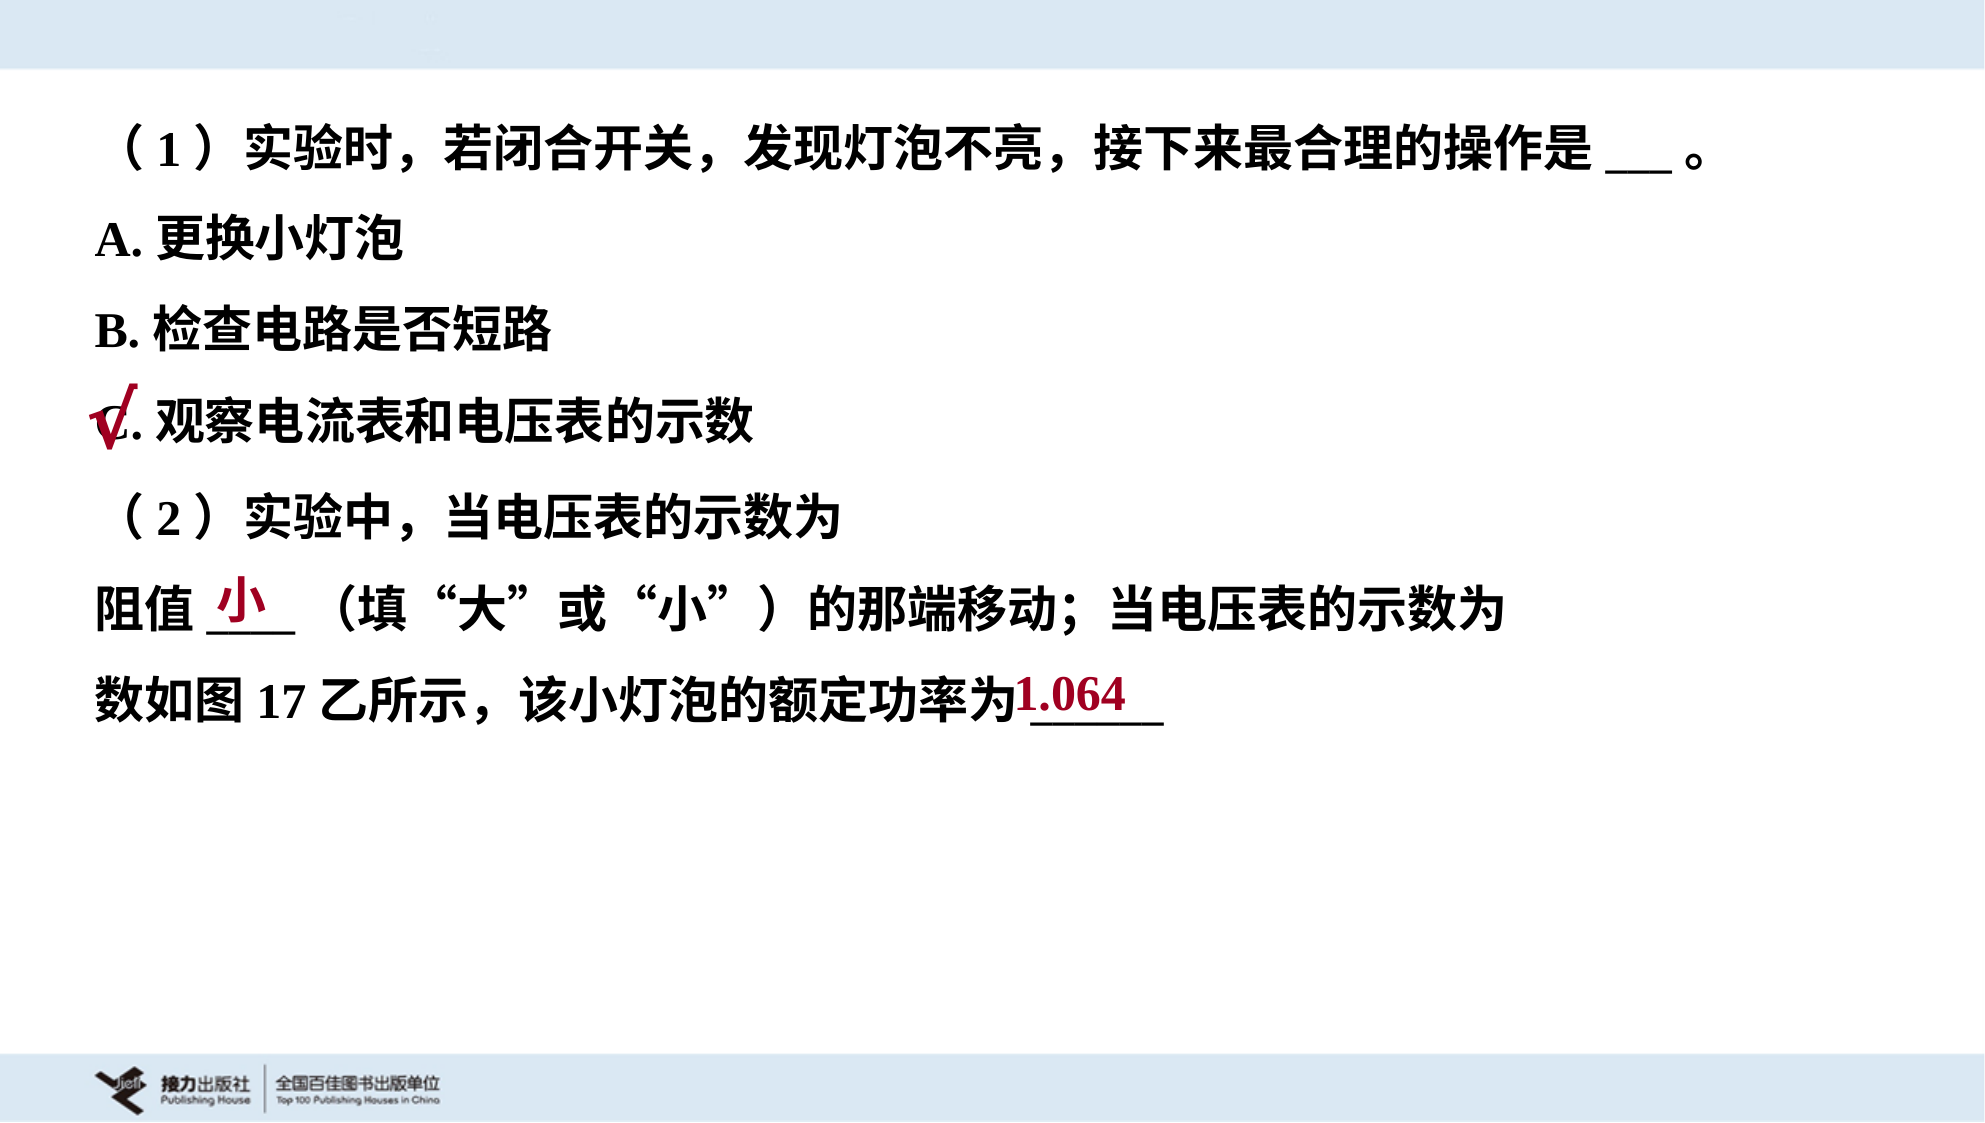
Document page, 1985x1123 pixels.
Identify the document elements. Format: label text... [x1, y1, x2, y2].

text_box A.更换小灯泡 B.检查电路是否短路 C.观察电流表和电压表的示数 [94, 174, 1892, 450]
text_box √ [86, 371, 139, 465]
text_box 小 [197, 540, 285, 629]
picture [0, 0, 1985, 1122]
text_box 1.064 [995, 632, 1145, 720]
text_box （1）实验时，若闭合开关，发现灯泡不亮，接下来最合理的操作是___。 [94, 88, 1892, 174]
